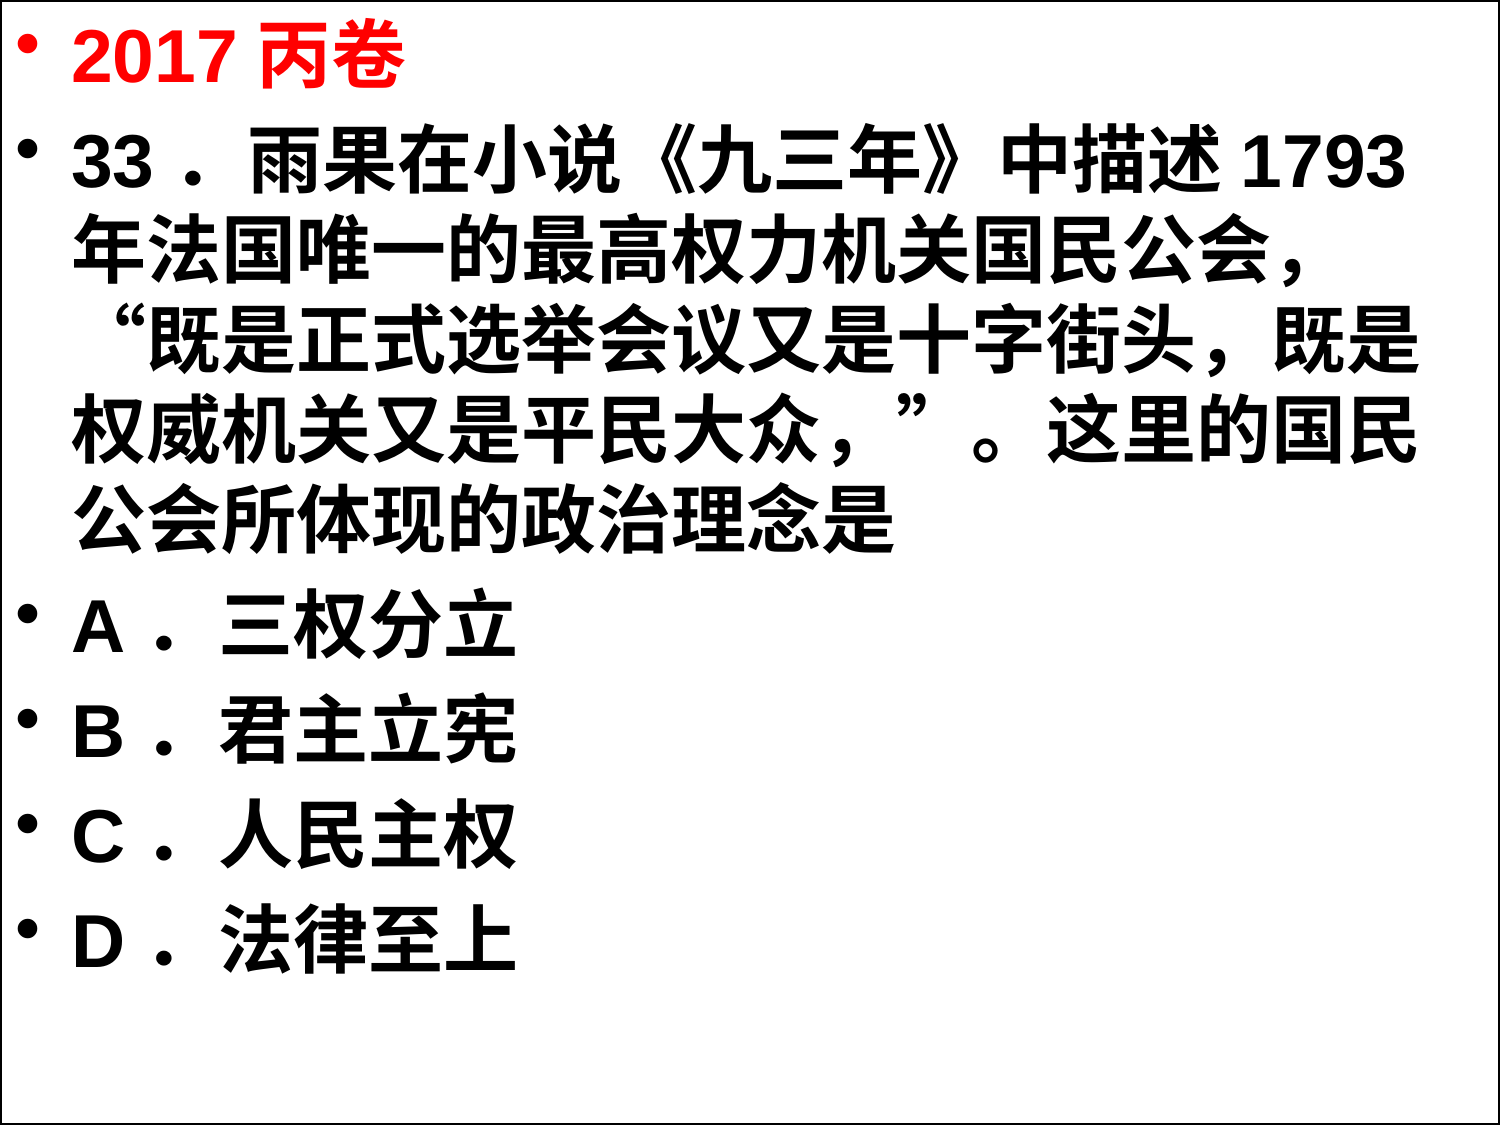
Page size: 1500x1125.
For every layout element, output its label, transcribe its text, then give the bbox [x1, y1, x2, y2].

list 2017丙卷 33．雨果在小说《九三年》中描述1793年法国唯一的最高权力机关国民公会，“既是正式选举会议又是十字街头，既是权威机关又是平民大众，”。这里的国民公会所体现的政治理念是 A．三权分立 B．君主立宪 C．人民主权 D．法律至上 [0, 0, 1500, 1125]
